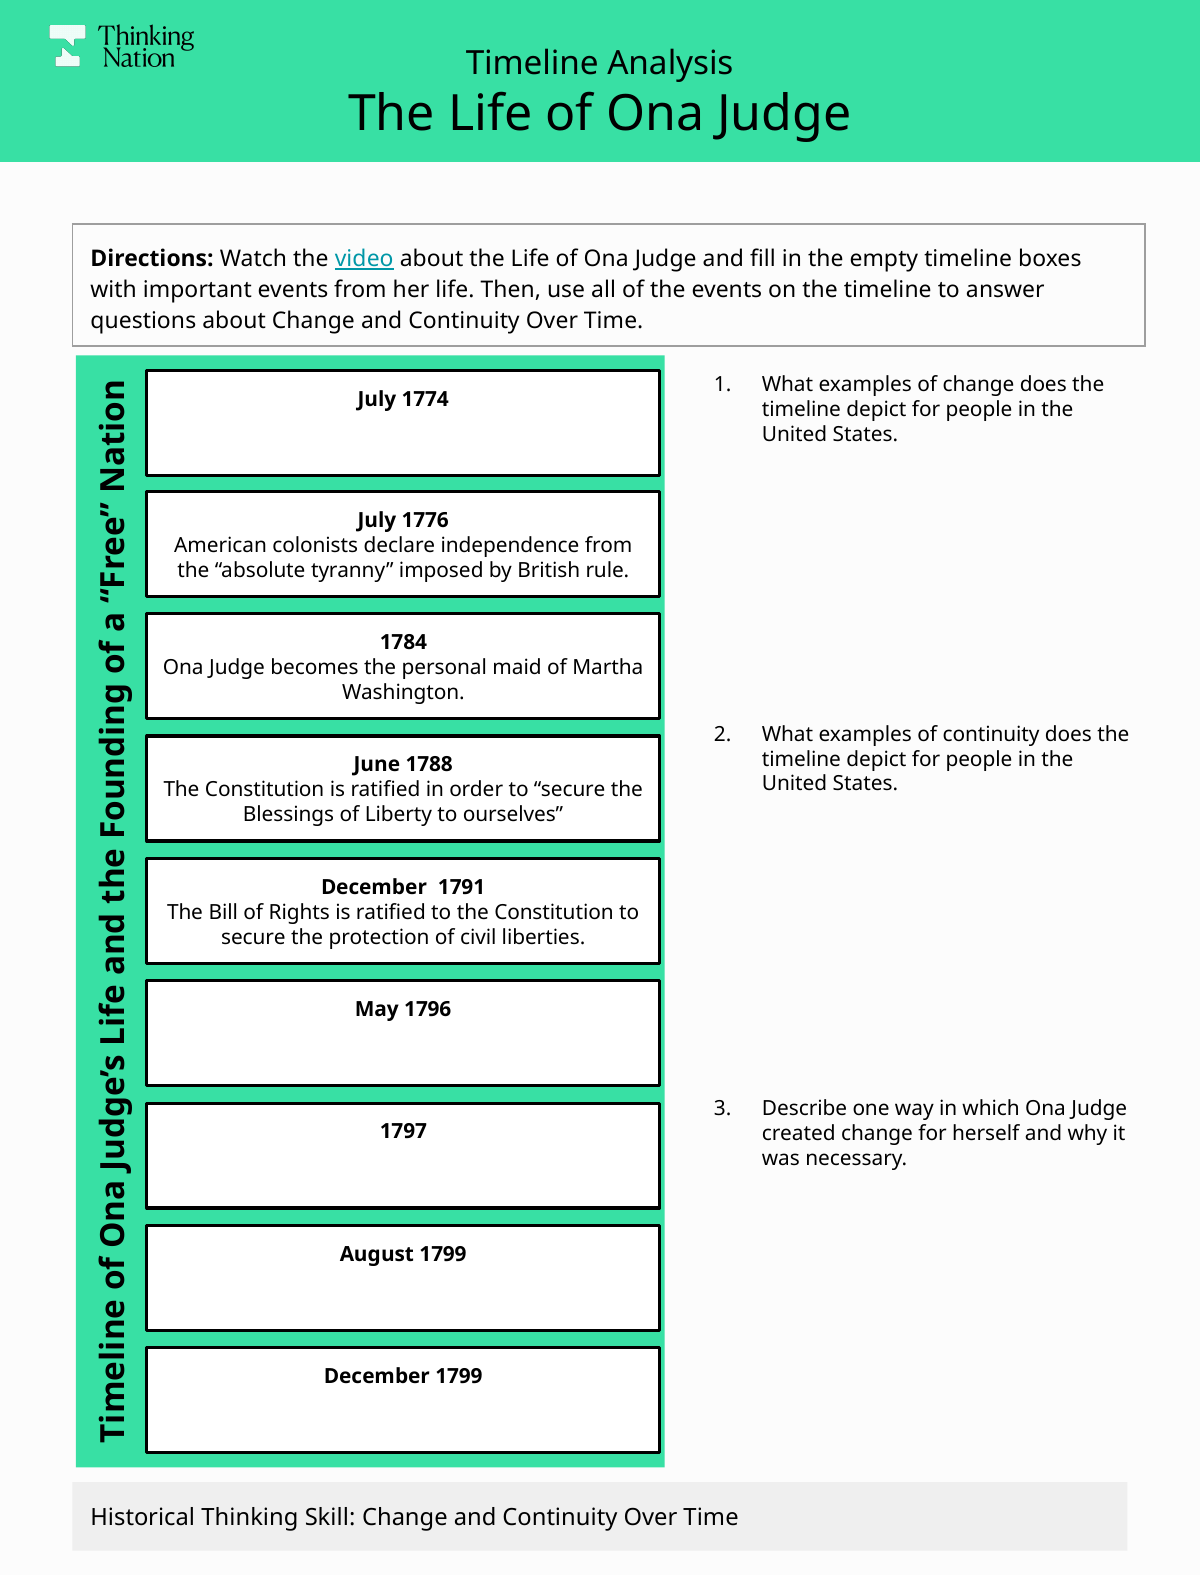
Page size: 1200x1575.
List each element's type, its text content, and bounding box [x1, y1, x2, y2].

text_box July 1776 American colonists declare independence from the “absolute tyranny” imposed by British rule. [146, 491, 660, 597]
text_box December 1799 [146, 1347, 660, 1453]
picture [33, 10, 199, 80]
text_box Historical Thinking Skill: Change and Continuity Over Time [72, 1482, 1128, 1551]
text_box December 1791 The Bill of Rights is ratified to the Constitution to secure the protection of civil liberties. [146, 858, 660, 964]
text_box What examples of change does the timeline depict for people in the United States. What examples of continuity does the timeline depict for people in the United States. Describe one way in which Ona Judge created change for herself and why it was necessary. [671, 355, 1146, 1460]
text_box May 1796 [146, 980, 660, 1086]
text_box Timeline of Ona Judge’s Life and the Founding of a “Free” Nation [75, 355, 665, 1468]
text_box July 1774 [146, 370, 660, 476]
text_box August 1799 [146, 1225, 660, 1331]
text_box Timeline Analysis The Life of Ona Judge [0, 0, 1200, 162]
text_box 1784 Ona Judge becomes the personal maid of Martha Washington. [146, 613, 660, 719]
text_box June 1788 The Constitution is ratified in order to “secure the Blessings of Liberty to ourselves” [146, 736, 660, 841]
text_box 1797 [146, 1103, 660, 1209]
table_header Directions: Watch the video about the Life of Ona Judge and fill in the empty timeline boxes with important events from her life. Then, use all of the events on the timeline to answer questions about Change and Continuity Over Time. [73, 225, 1144, 345]
